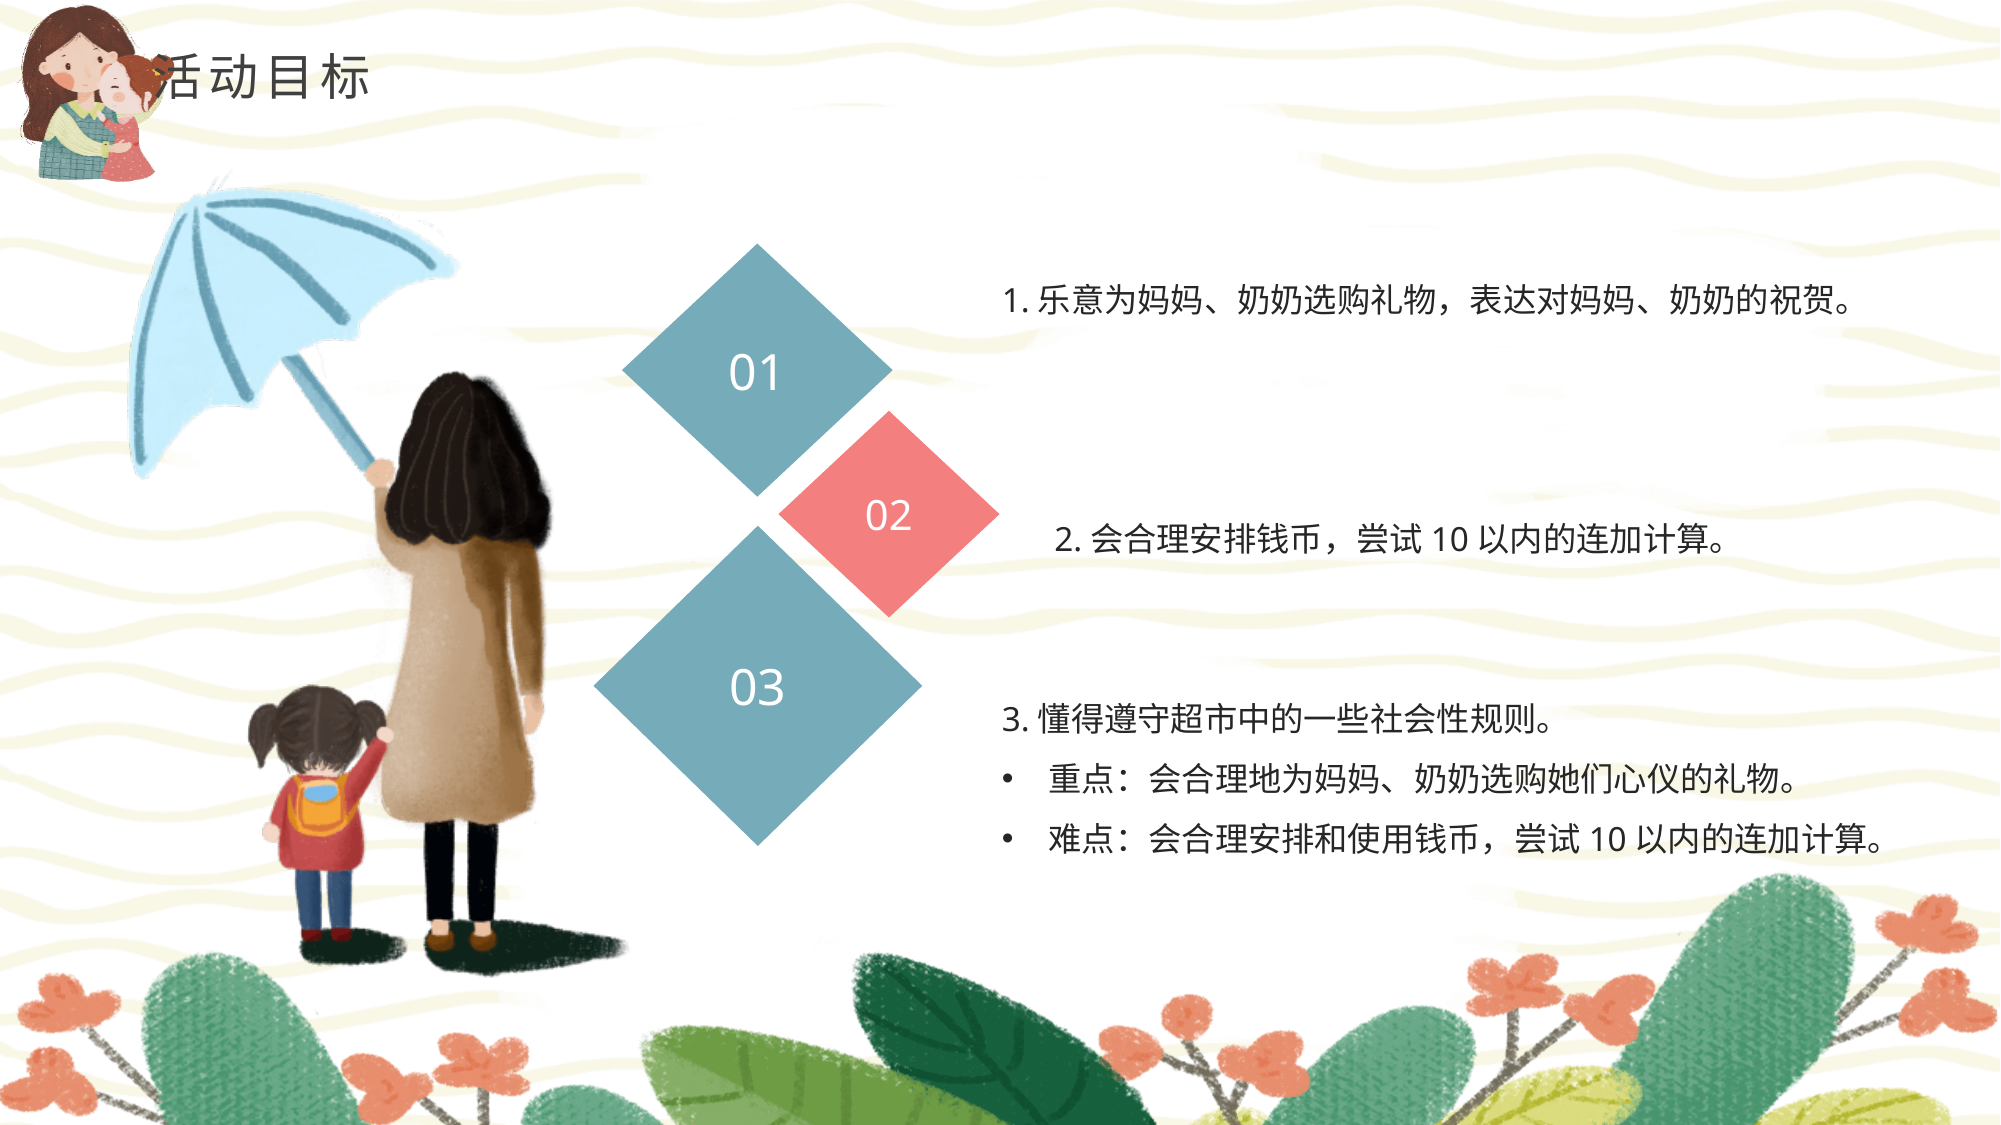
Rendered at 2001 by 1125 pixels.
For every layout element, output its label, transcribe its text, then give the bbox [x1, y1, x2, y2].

picture [0, 0, 2000, 1125]
text_box 03 [771, 537, 924, 835]
text_box 1.乐意为妈妈、奶奶选购礼物，表达对妈妈、奶奶的祝贺。 2.会合理安排钱币，尝试10以内的连加计算。 3.懂得遵守超市中的一些社会性规则。 重点：会合理地为妈妈、奶奶选购她们心仪的礼物。 难点：会合理安排和使用钱币，尝试10以内的连加计算。 [987, 251, 1944, 866]
text_box 01 [771, 254, 895, 486]
text_box 活动目标 [131, 35, 393, 117]
text_box 02 [776, 409, 987, 619]
